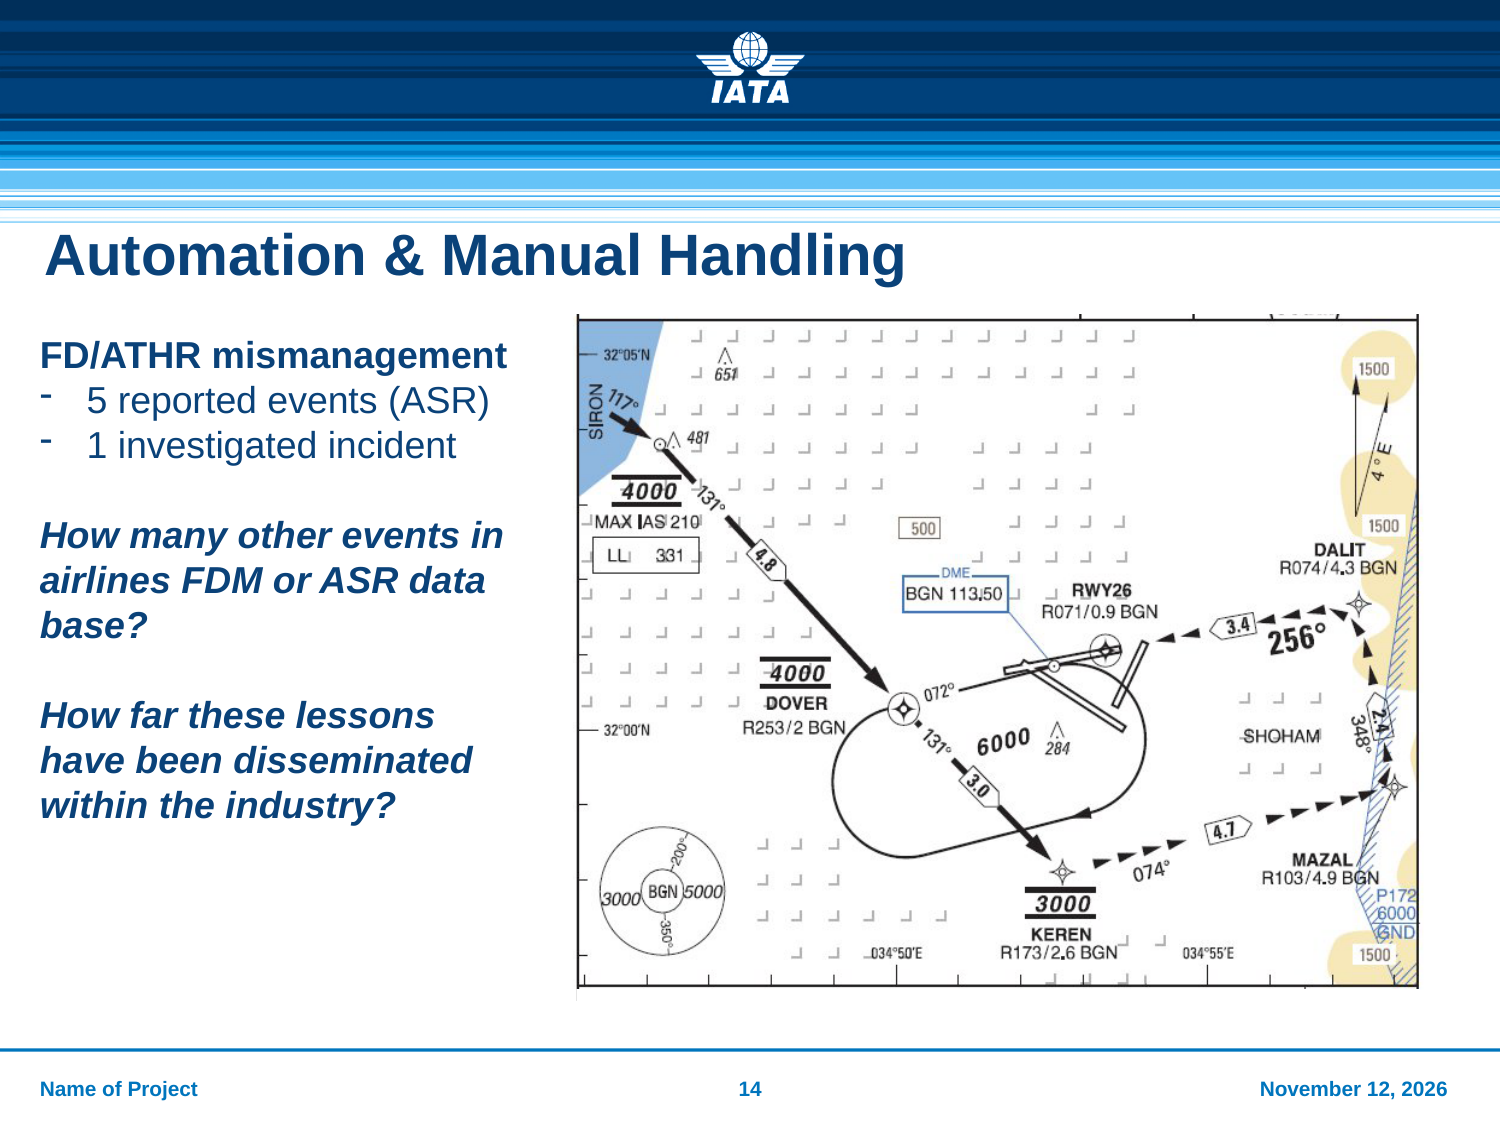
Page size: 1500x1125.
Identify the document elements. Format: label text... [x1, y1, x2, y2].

slide_number 14 [650, 1068, 850, 1106]
footer Name of Project [24, 1068, 538, 1106]
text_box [572, 314, 1424, 1036]
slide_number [962, 1068, 1463, 1106]
picture [0, 0, 1500, 139]
text_box Automation & Manual Handling [29, 209, 1425, 315]
picture [0, 161, 1500, 223]
text_box FD/ATHR mismanagement 5 reported events (ASR) 1 investigated incident How many other events in airlines FDM or ASR data base? How far these lessons have been disseminated within the industry? [24, 323, 526, 834]
